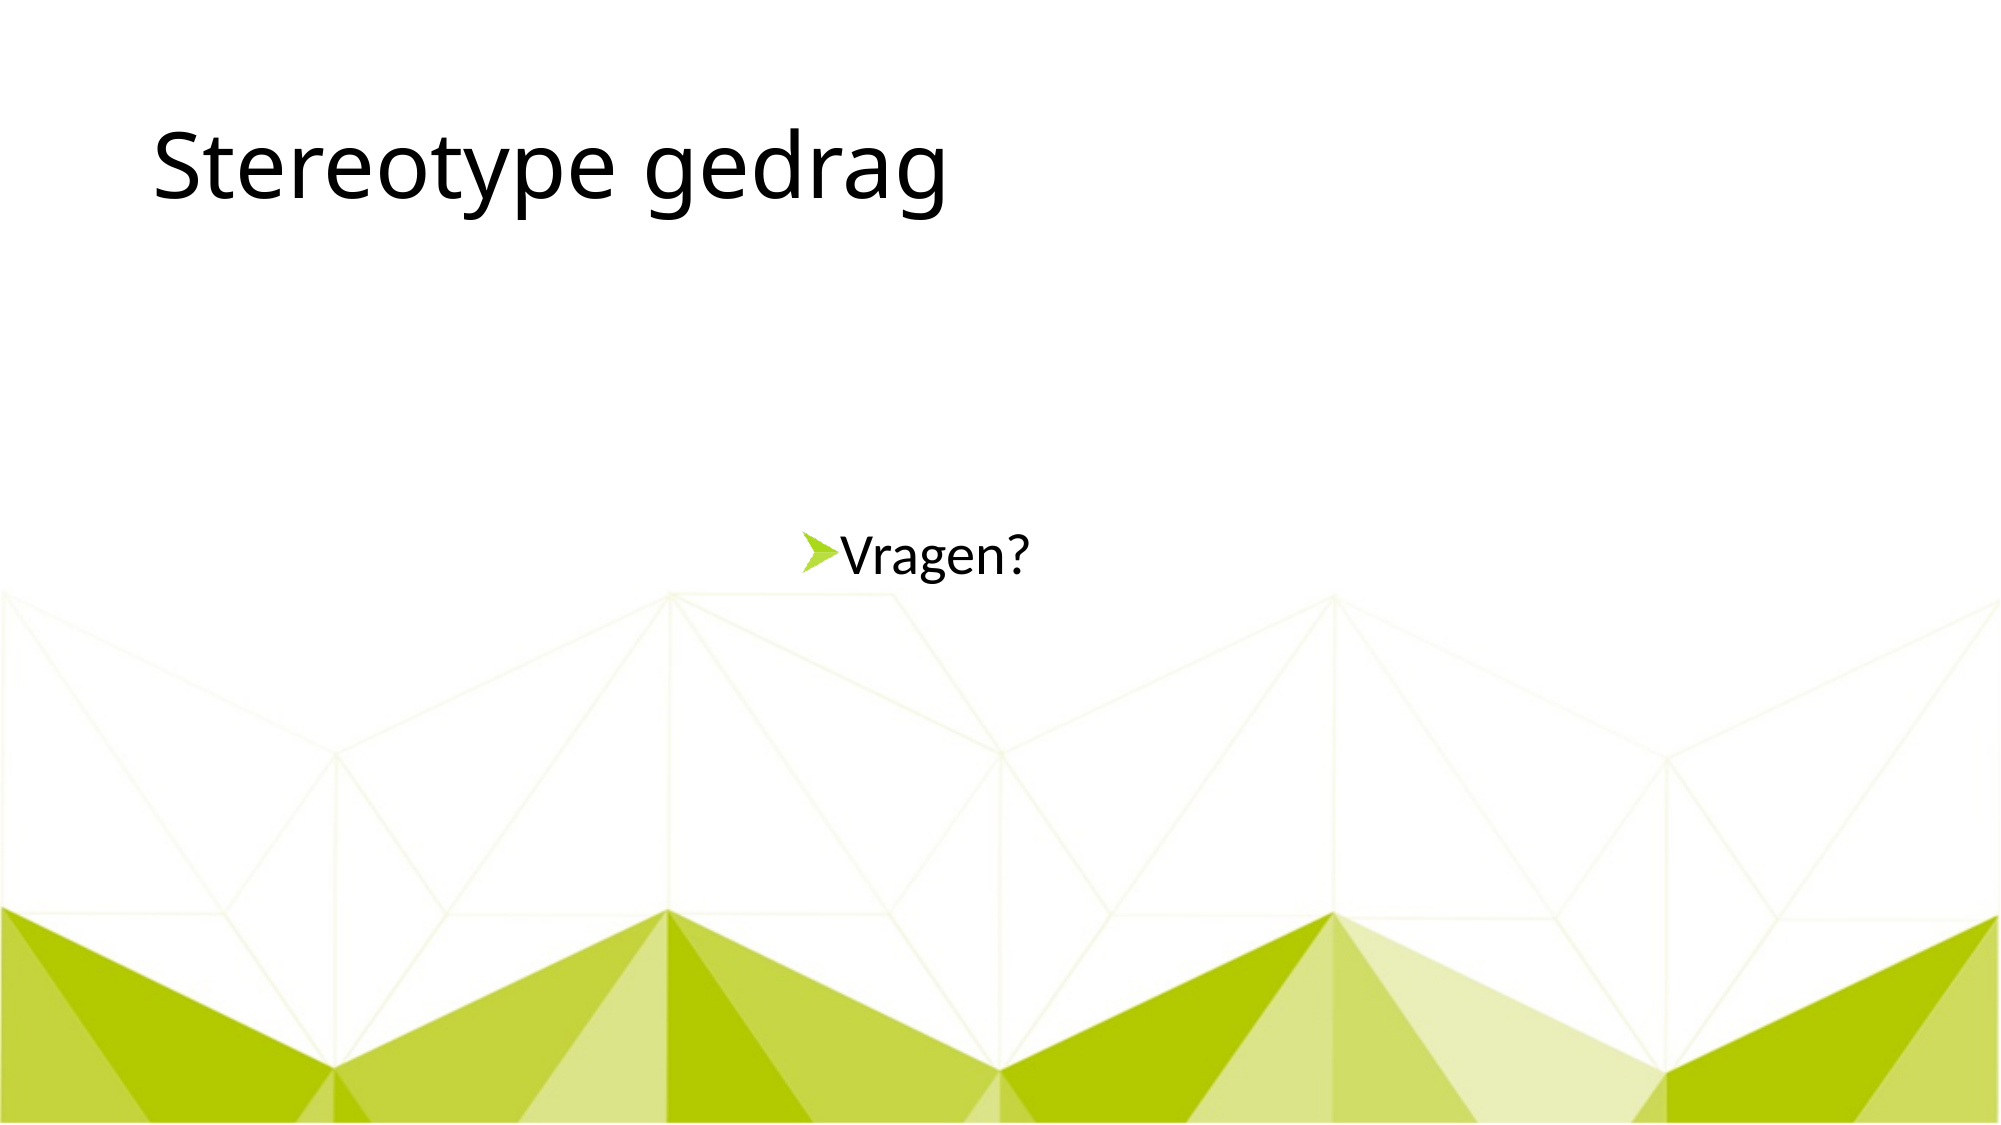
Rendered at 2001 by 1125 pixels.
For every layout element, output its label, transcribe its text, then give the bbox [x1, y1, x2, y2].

title Stereotype gedrag [137, 59, 1863, 278]
text_box Vragen? [787, 516, 1074, 626]
picture [0, 0, 2001, 1125]
list [137, 299, 1863, 1014]
